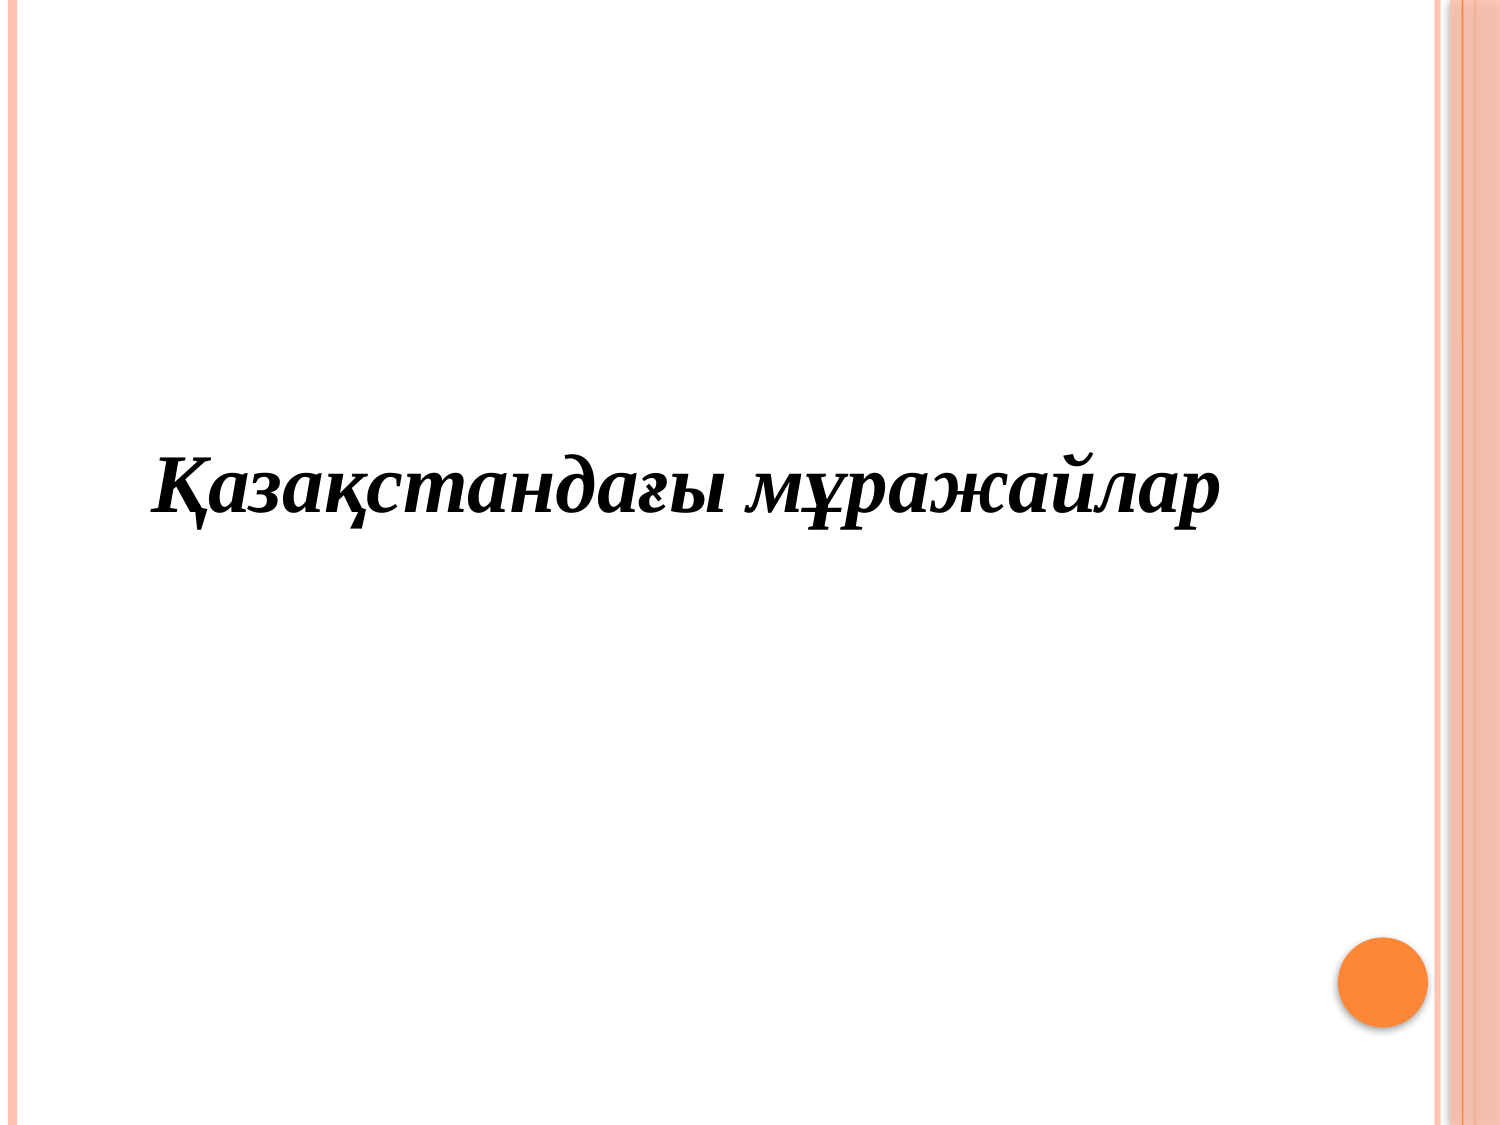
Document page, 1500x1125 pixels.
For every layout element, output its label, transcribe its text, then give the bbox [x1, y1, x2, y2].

list Қазақстандағы мұражайлар [75, 421, 1300, 622]
